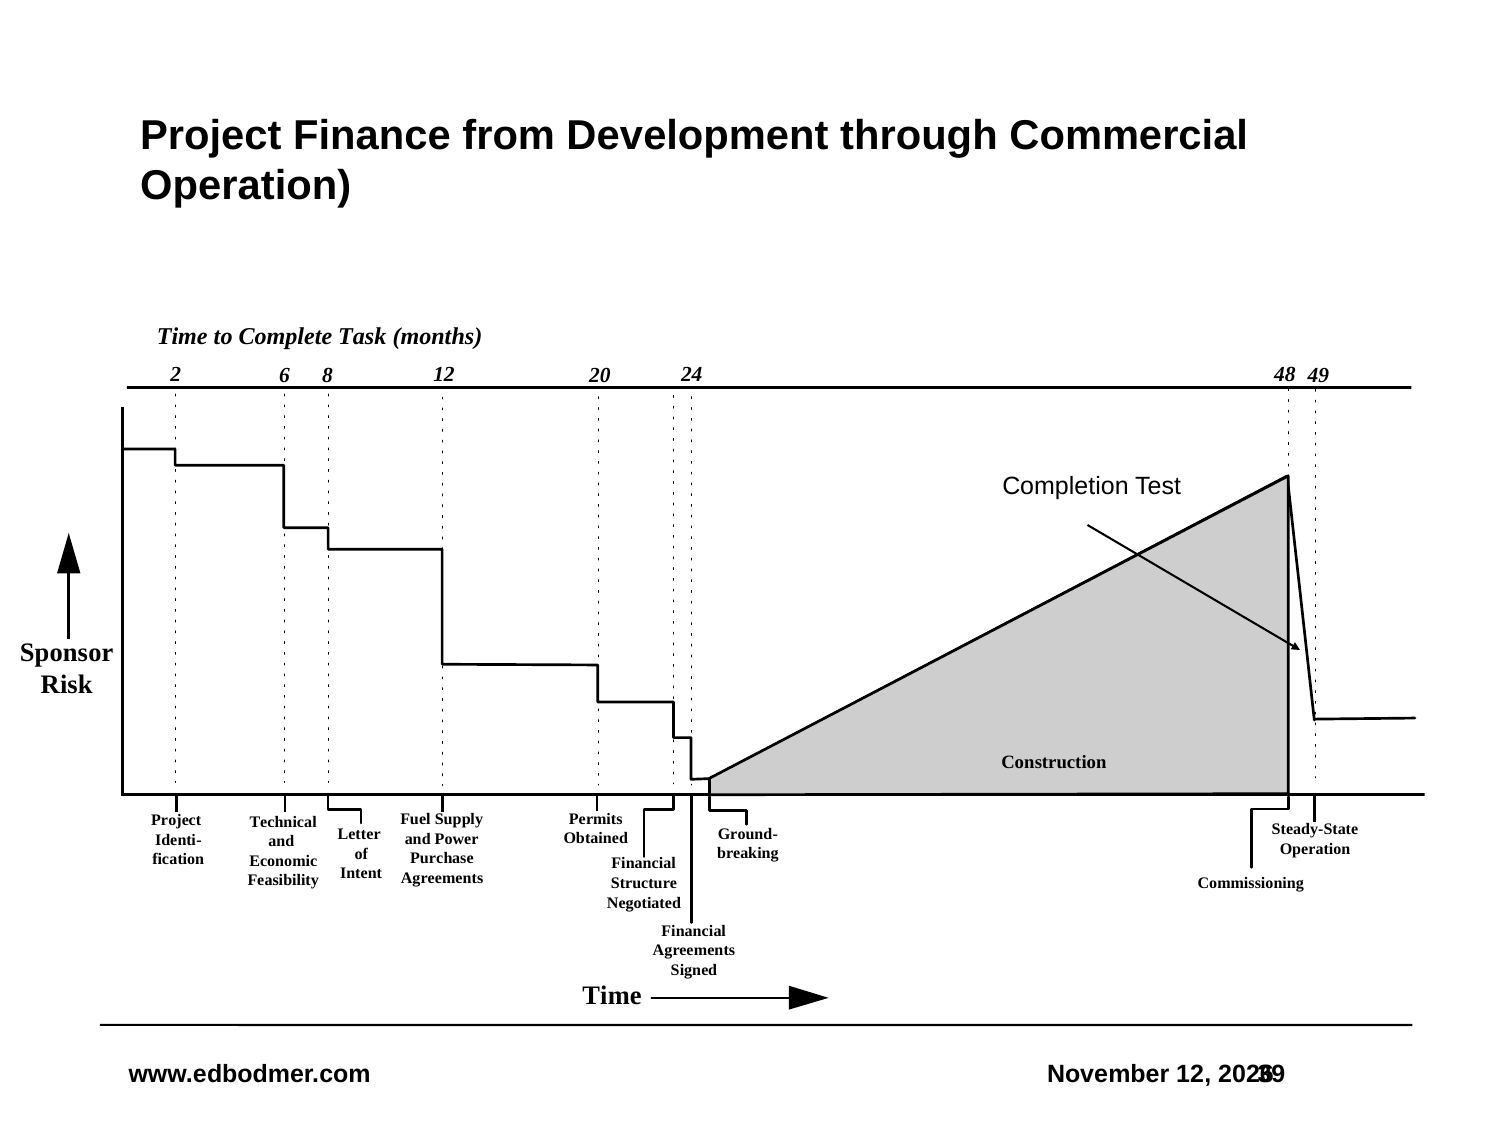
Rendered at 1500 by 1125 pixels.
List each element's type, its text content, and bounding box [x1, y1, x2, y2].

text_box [0, 312, 1426, 1042]
title Project Finance from Development through Commercial Operation) [124, 99, 1288, 226]
